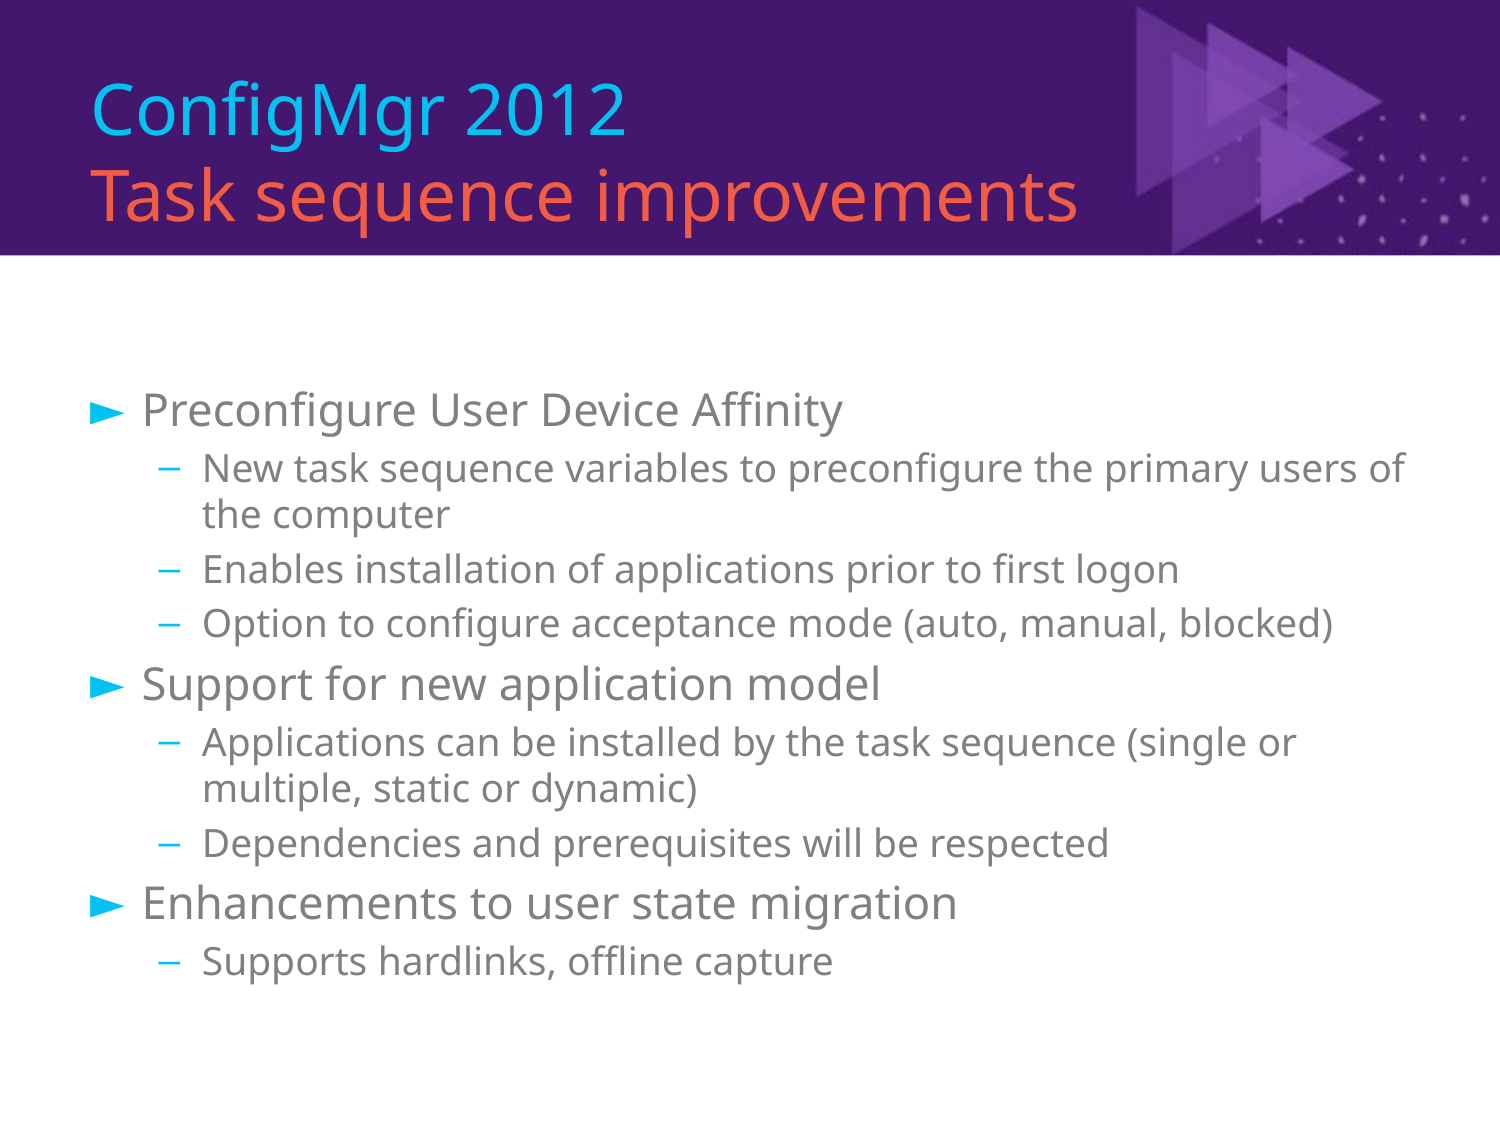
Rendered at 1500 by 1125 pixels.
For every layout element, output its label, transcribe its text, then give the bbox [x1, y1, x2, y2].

list Preconfigure User Device Affinity New task sequence variables to preconfigure the primary users of the computer Enables installation of applications prior to first logon Option to configure acceptance mode (auto, manual, blocked) Support for new application model Applications can be installed by the task sequence (single or multiple, static or dynamic) Dependencies and prerequisites will be respected Enhancements to user state migration Supports hardlinks, offline capture [75, 373, 1425, 1005]
title ConfigMgr 2012 Task sequence improvements [75, 56, 1425, 244]
picture [0, 0, 1500, 255]
